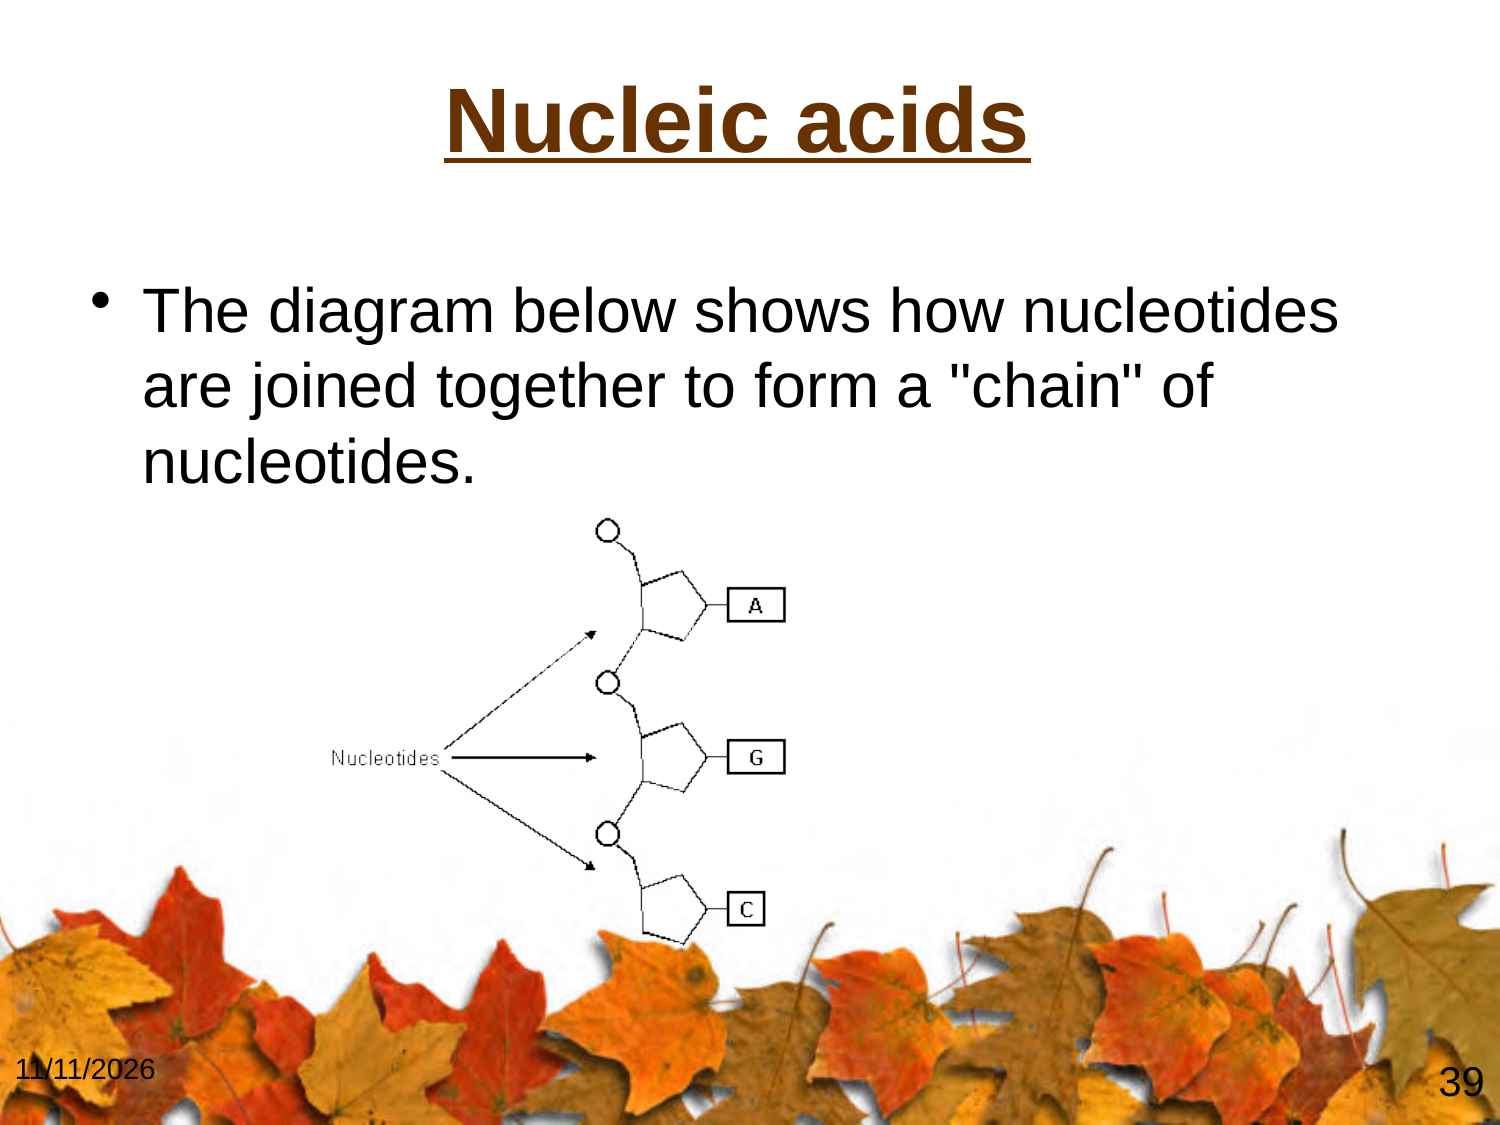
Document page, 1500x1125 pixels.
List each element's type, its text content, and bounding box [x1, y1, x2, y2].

slide_number 39 [1149, 1046, 1500, 1125]
list The diagram below shows how nucleotides are joined together to form a "chain" of nucleotides. [74, 262, 1426, 505]
picture [0, 0, 1500, 1125]
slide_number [0, 1042, 350, 1103]
title Nucleic acids [49, 44, 1426, 188]
